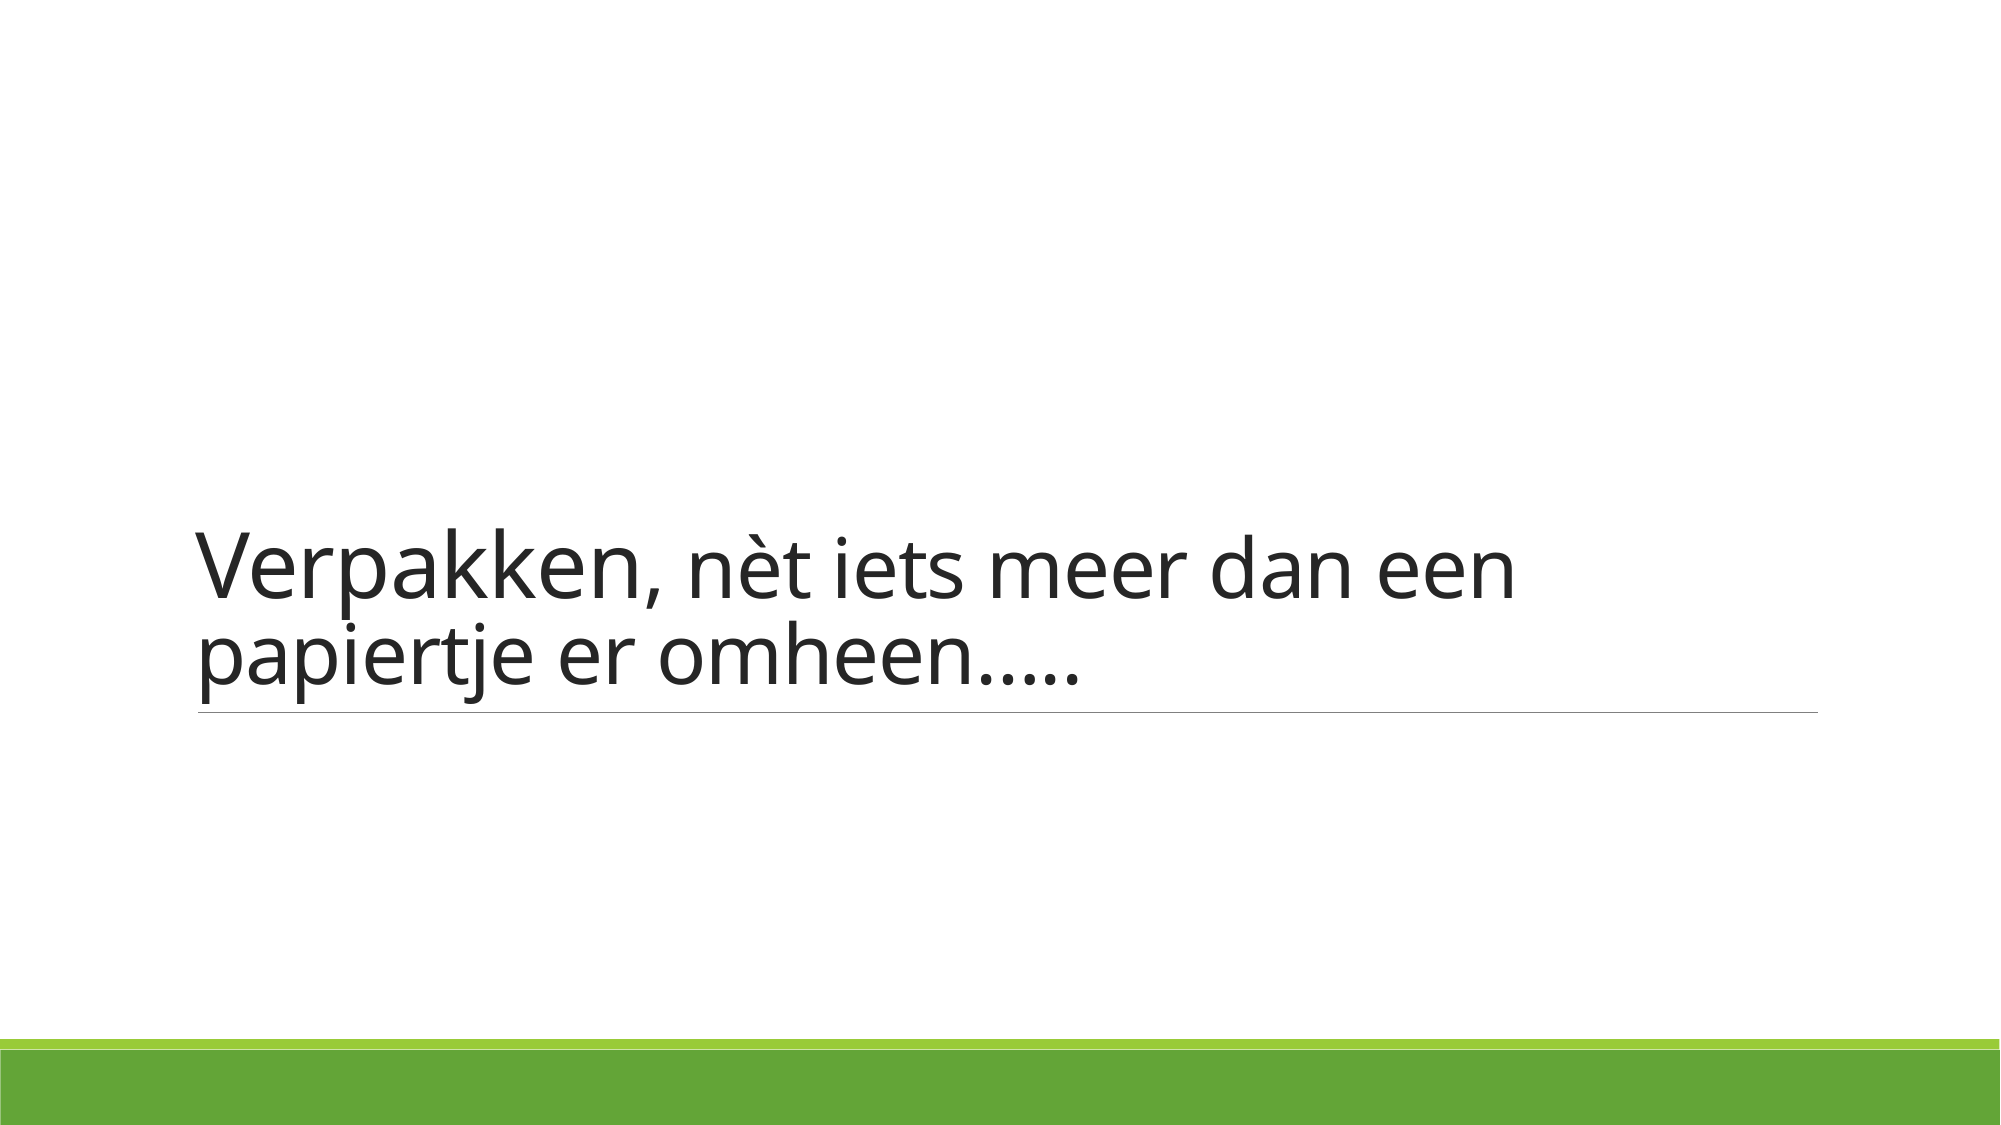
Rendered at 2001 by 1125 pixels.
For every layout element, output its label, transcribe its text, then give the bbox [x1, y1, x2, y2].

title Verpakken, nèt iets meer dan een papiertje er omheen….. [180, 124, 1830, 710]
